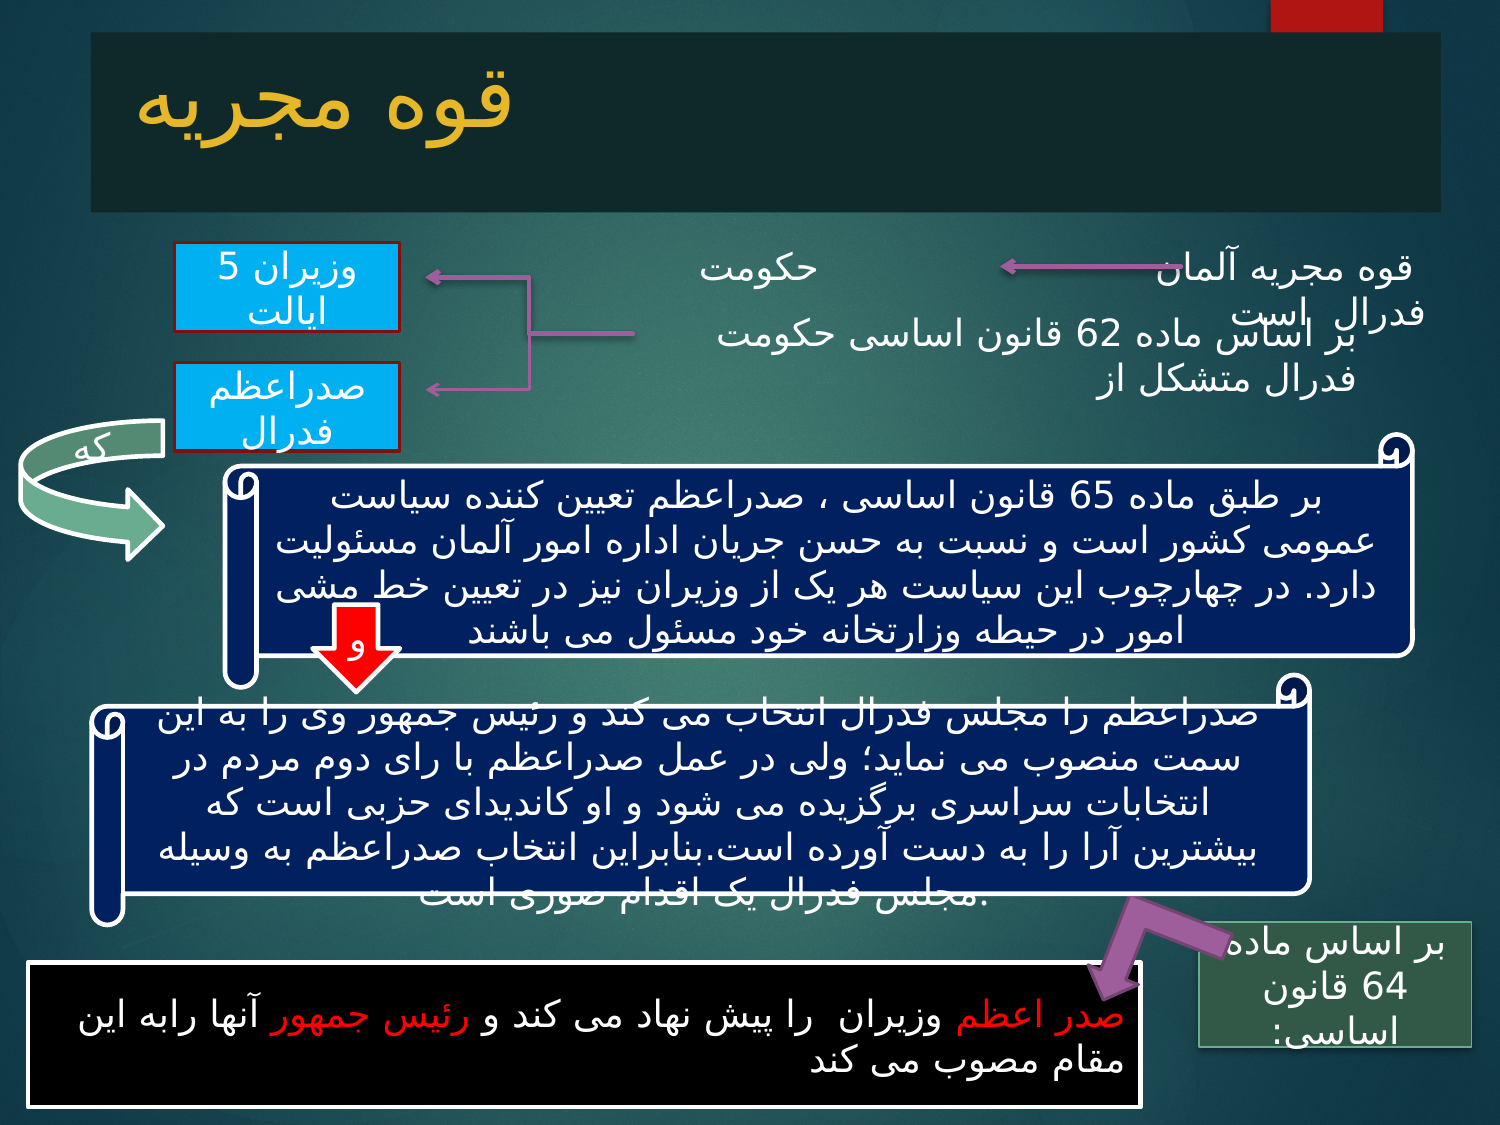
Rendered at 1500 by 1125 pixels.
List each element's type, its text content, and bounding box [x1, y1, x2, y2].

text_box قوه مجریه آلمان حکومت فدرال است [592, 236, 1441, 341]
text_box بر اساس ماده 62 قانون اساسی حکومت فدرال متشکل از [660, 301, 1372, 407]
title قوه مجریه [90, 32, 1441, 213]
text_box صدراعظم فدرال [173, 361, 401, 453]
text_box بر اساس ماده 64 قانون اساسی: [1198, 921, 1472, 1048]
text_box وزیران 5 ایالت [173, 241, 401, 333]
text_box صدر اعظم وزیران را پیش نهاد می کند و رئیس جمهور آنها رابه این مقام مصوب می کند [26, 960, 1143, 1109]
text_box [1086, 897, 1234, 1002]
text_box و [310, 602, 403, 695]
text_box که [18, 418, 166, 562]
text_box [425, 331, 633, 390]
text_box بر طبق ماده 65 قانون اساسی ، صدراعظم تعیین کننده سیاست عمومی کشور است و نسبت به حسن جریان اداره امور آلمان مسئولیت دارد. در چهارچوب این سیاست هر یک از وزیران نیز در تعیین خط مشی امور در حیطه وزارتخانه خود مسئول می باشند [222, 432, 1415, 690]
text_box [424, 276, 634, 331]
text_box صدراعظم را مجلس فدرال انتخاب می کند و رئیس جمهور وی را به این سمت منصوب می نماید؛ ولی در عمل صدراعظم با رای دوم مردم در انتخابات سراسری برگزیده می شود و او کاندیدای حزبی است که بیشترین آرا را به دست آورده است.بنابراین انتخاب صدراعظم به وسیله مجلس فدرال یک اقدام صوری است. [89, 672, 1312, 928]
